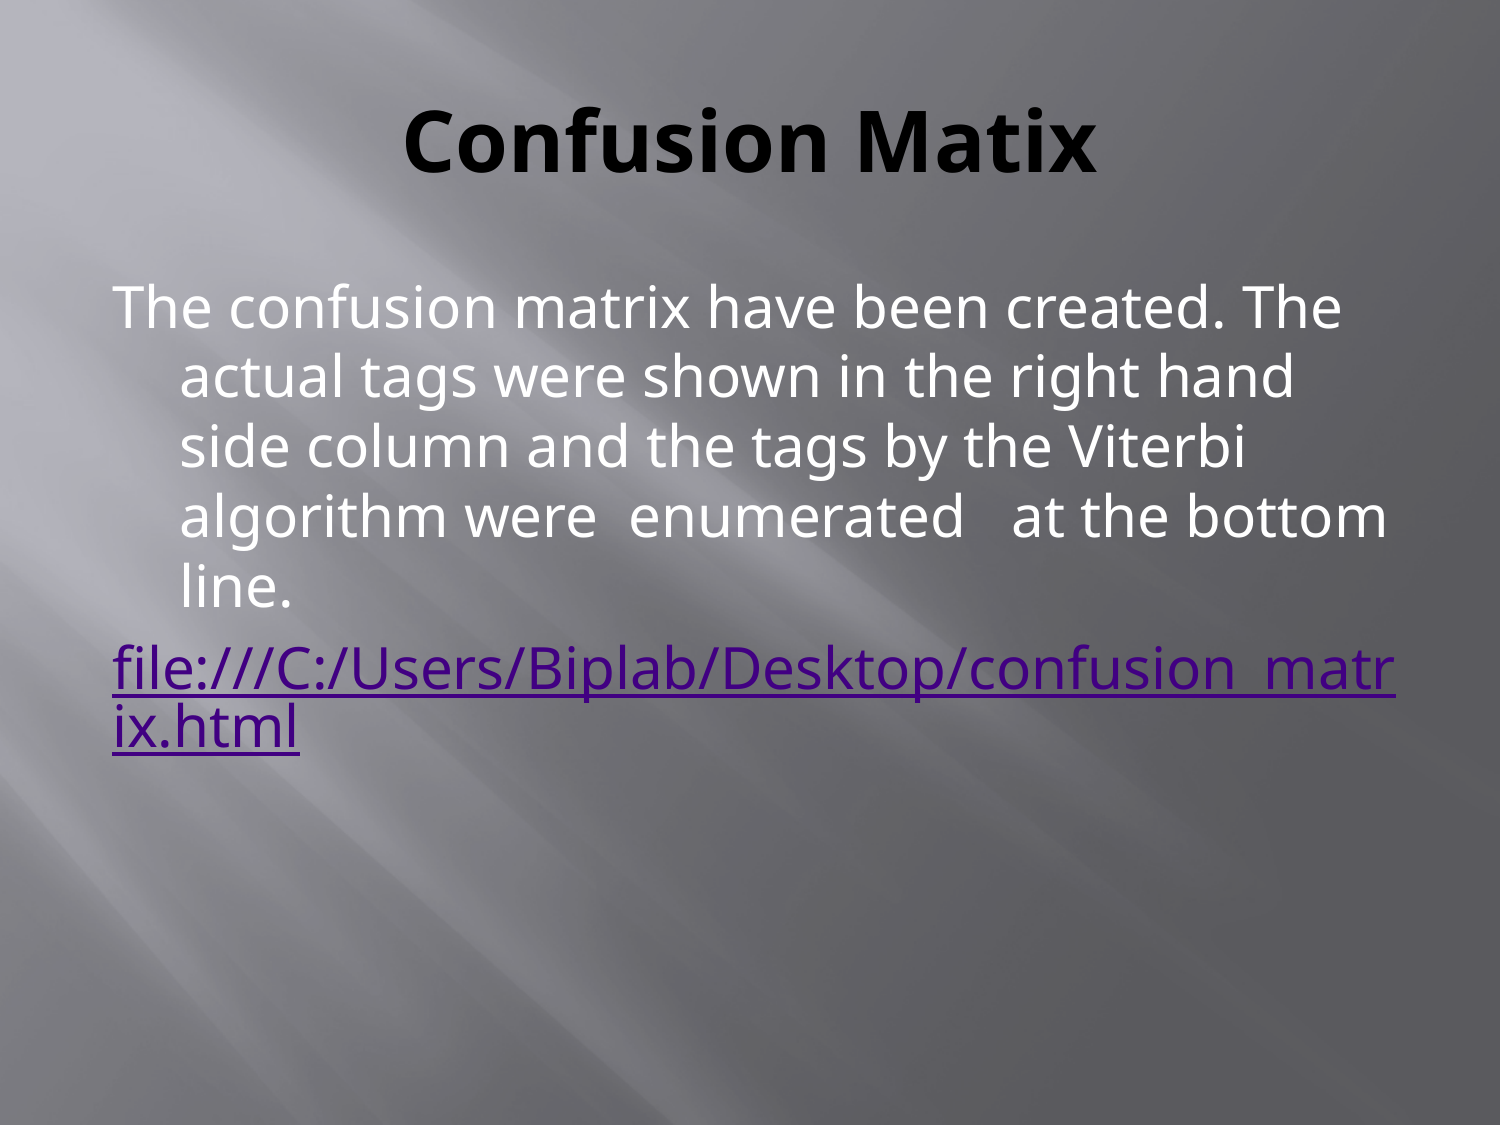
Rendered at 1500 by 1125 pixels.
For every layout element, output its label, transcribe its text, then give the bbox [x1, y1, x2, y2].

list The confusion matrix have been created. The actual tags were shown in the right hand side column and the tags by the Viterbi algorithm were enumerated at the bottom line. file:///C:/Users/Biplab/Desktop/confusion_matrix.html [75, 262, 1425, 1035]
title Confusion Matix [75, 45, 1425, 233]
